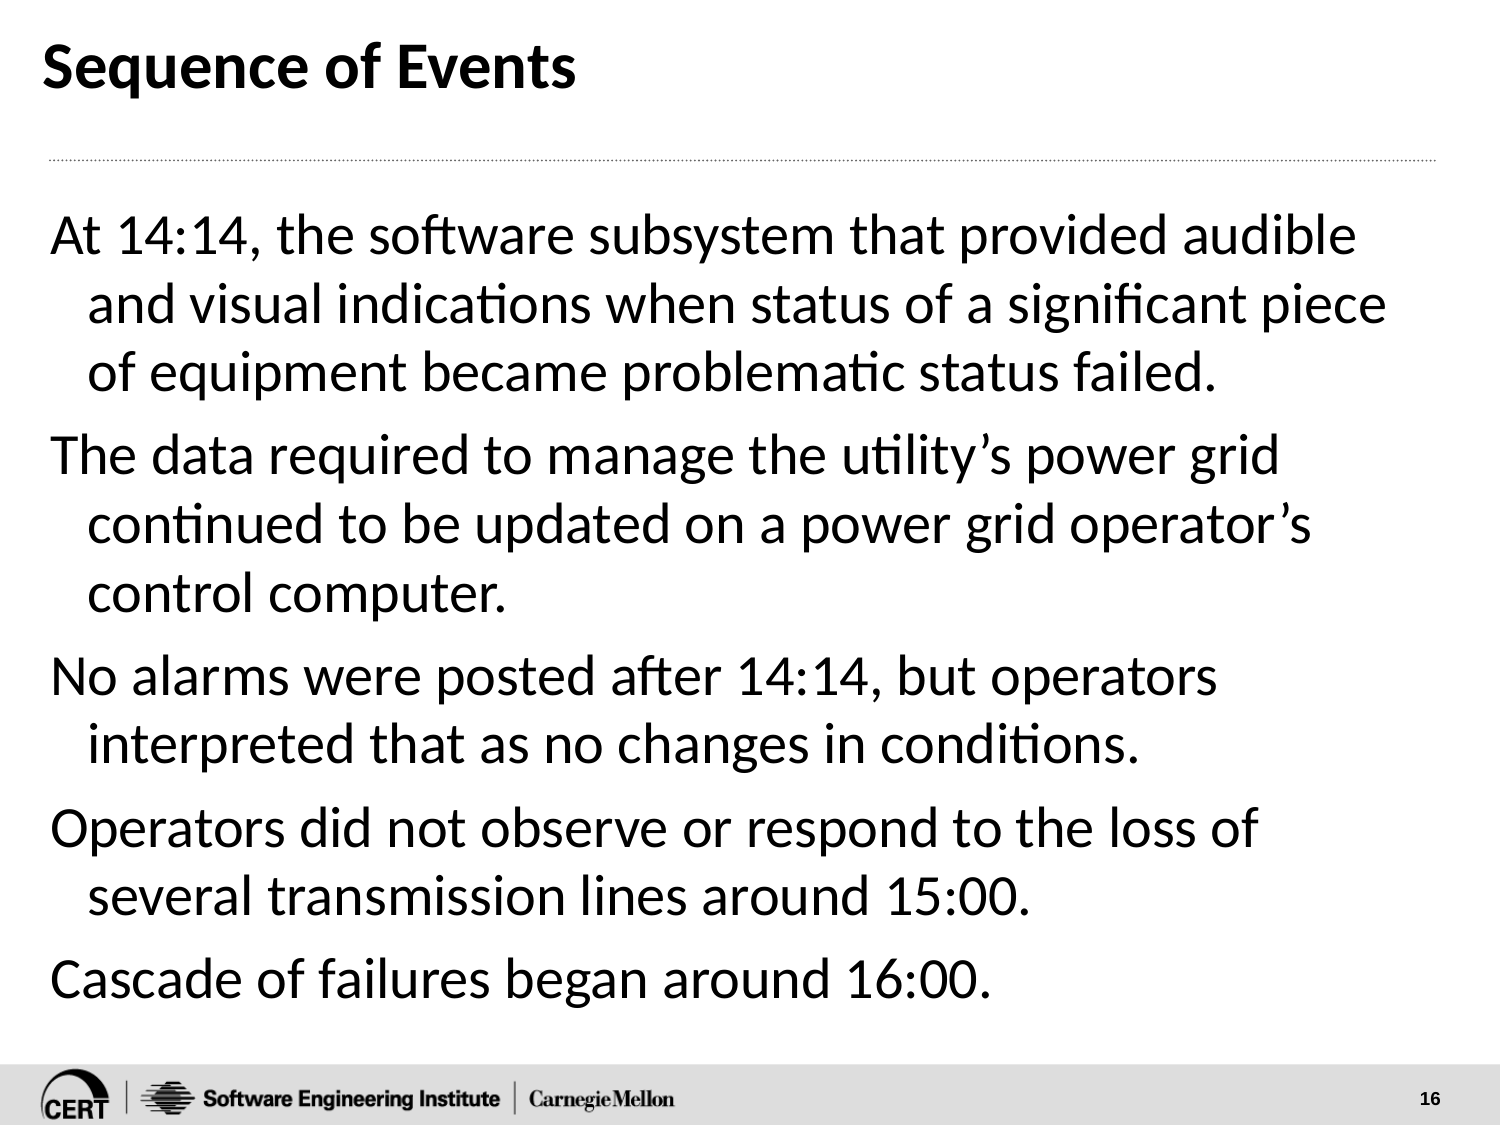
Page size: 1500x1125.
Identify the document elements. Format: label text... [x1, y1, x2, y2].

list At 14:14, the software subsystem that provided audible and visual indications when status of a significant piece of equipment became problematic status failed. The data required to manage the utility’s power grid continued to be updated on a power grid operator’s control computer. No alarms were posted after 14:14, but operators interpreted that as no changes in conditions. Operators did not observe or respond to the loss of several transmission lines around 15:00. Cascade of failures began around 16:00. [49, 199, 1438, 1013]
title Sequence of Events [42, 37, 1434, 155]
picture [24, 1065, 688, 1125]
